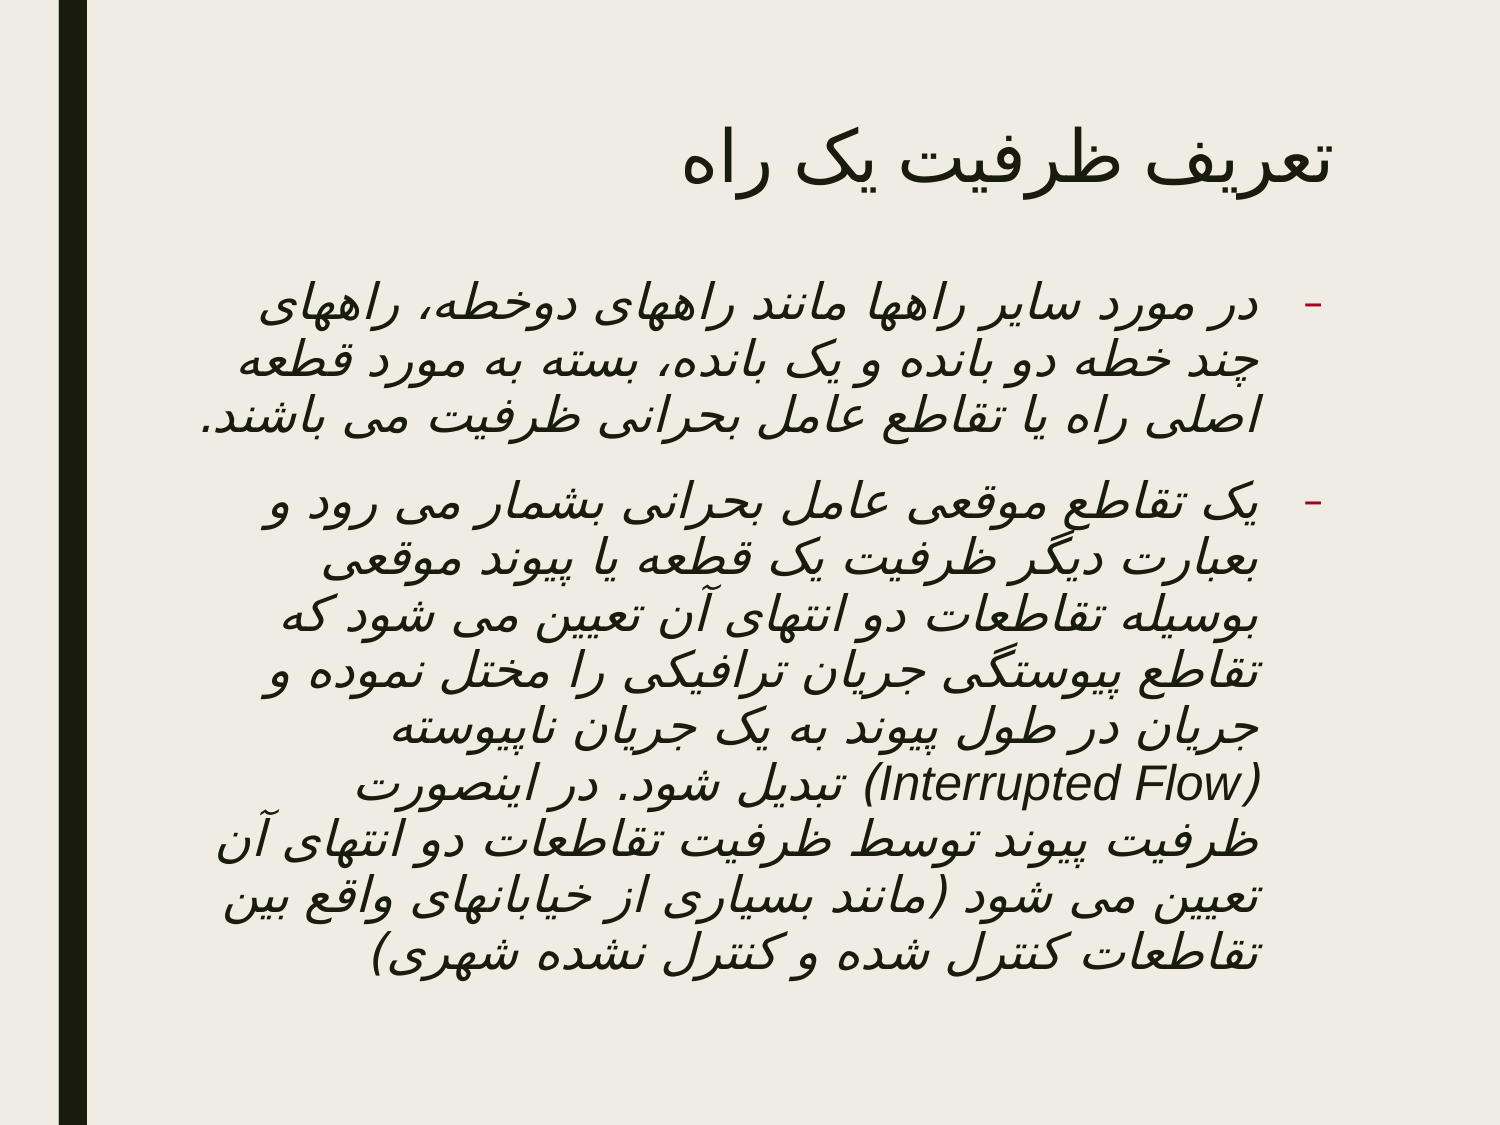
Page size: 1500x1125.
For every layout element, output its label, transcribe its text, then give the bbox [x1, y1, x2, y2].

title تعریف ظرفیت یک راه [168, 112, 1351, 357]
list در مورد سایر راهها مانند راههای دوخطه، راههای چند خطه دو بانده و یک بانده، بسته به مورد قطعه اصلی راه یا تقاطع عامل بحرانی ظرفیت می باشند. یک تقاطع موقعی عامل بحرانی بشمار می رود و بعبارت دیگر ظرفیت یک قطعه یا پیوند موقعی بوسیله تقاطعات دو انتهای آن تعیین می شود که تقاطع پیوستگی جریان ترافیکی را مختل نموده و جریان در طول پیوند به یک جریان ناپیوسته (Interrupted Flow) تبدیل شود. در اینصورت ظرفیت پیوند توسط ظرفیت تقاطعات دو انتهای آن تعیین می شود (مانند بسیاری از خیابانهای واقع بین تقاطعات کنترل شده و کنترل نشده شهری) [171, 267, 1425, 1071]
